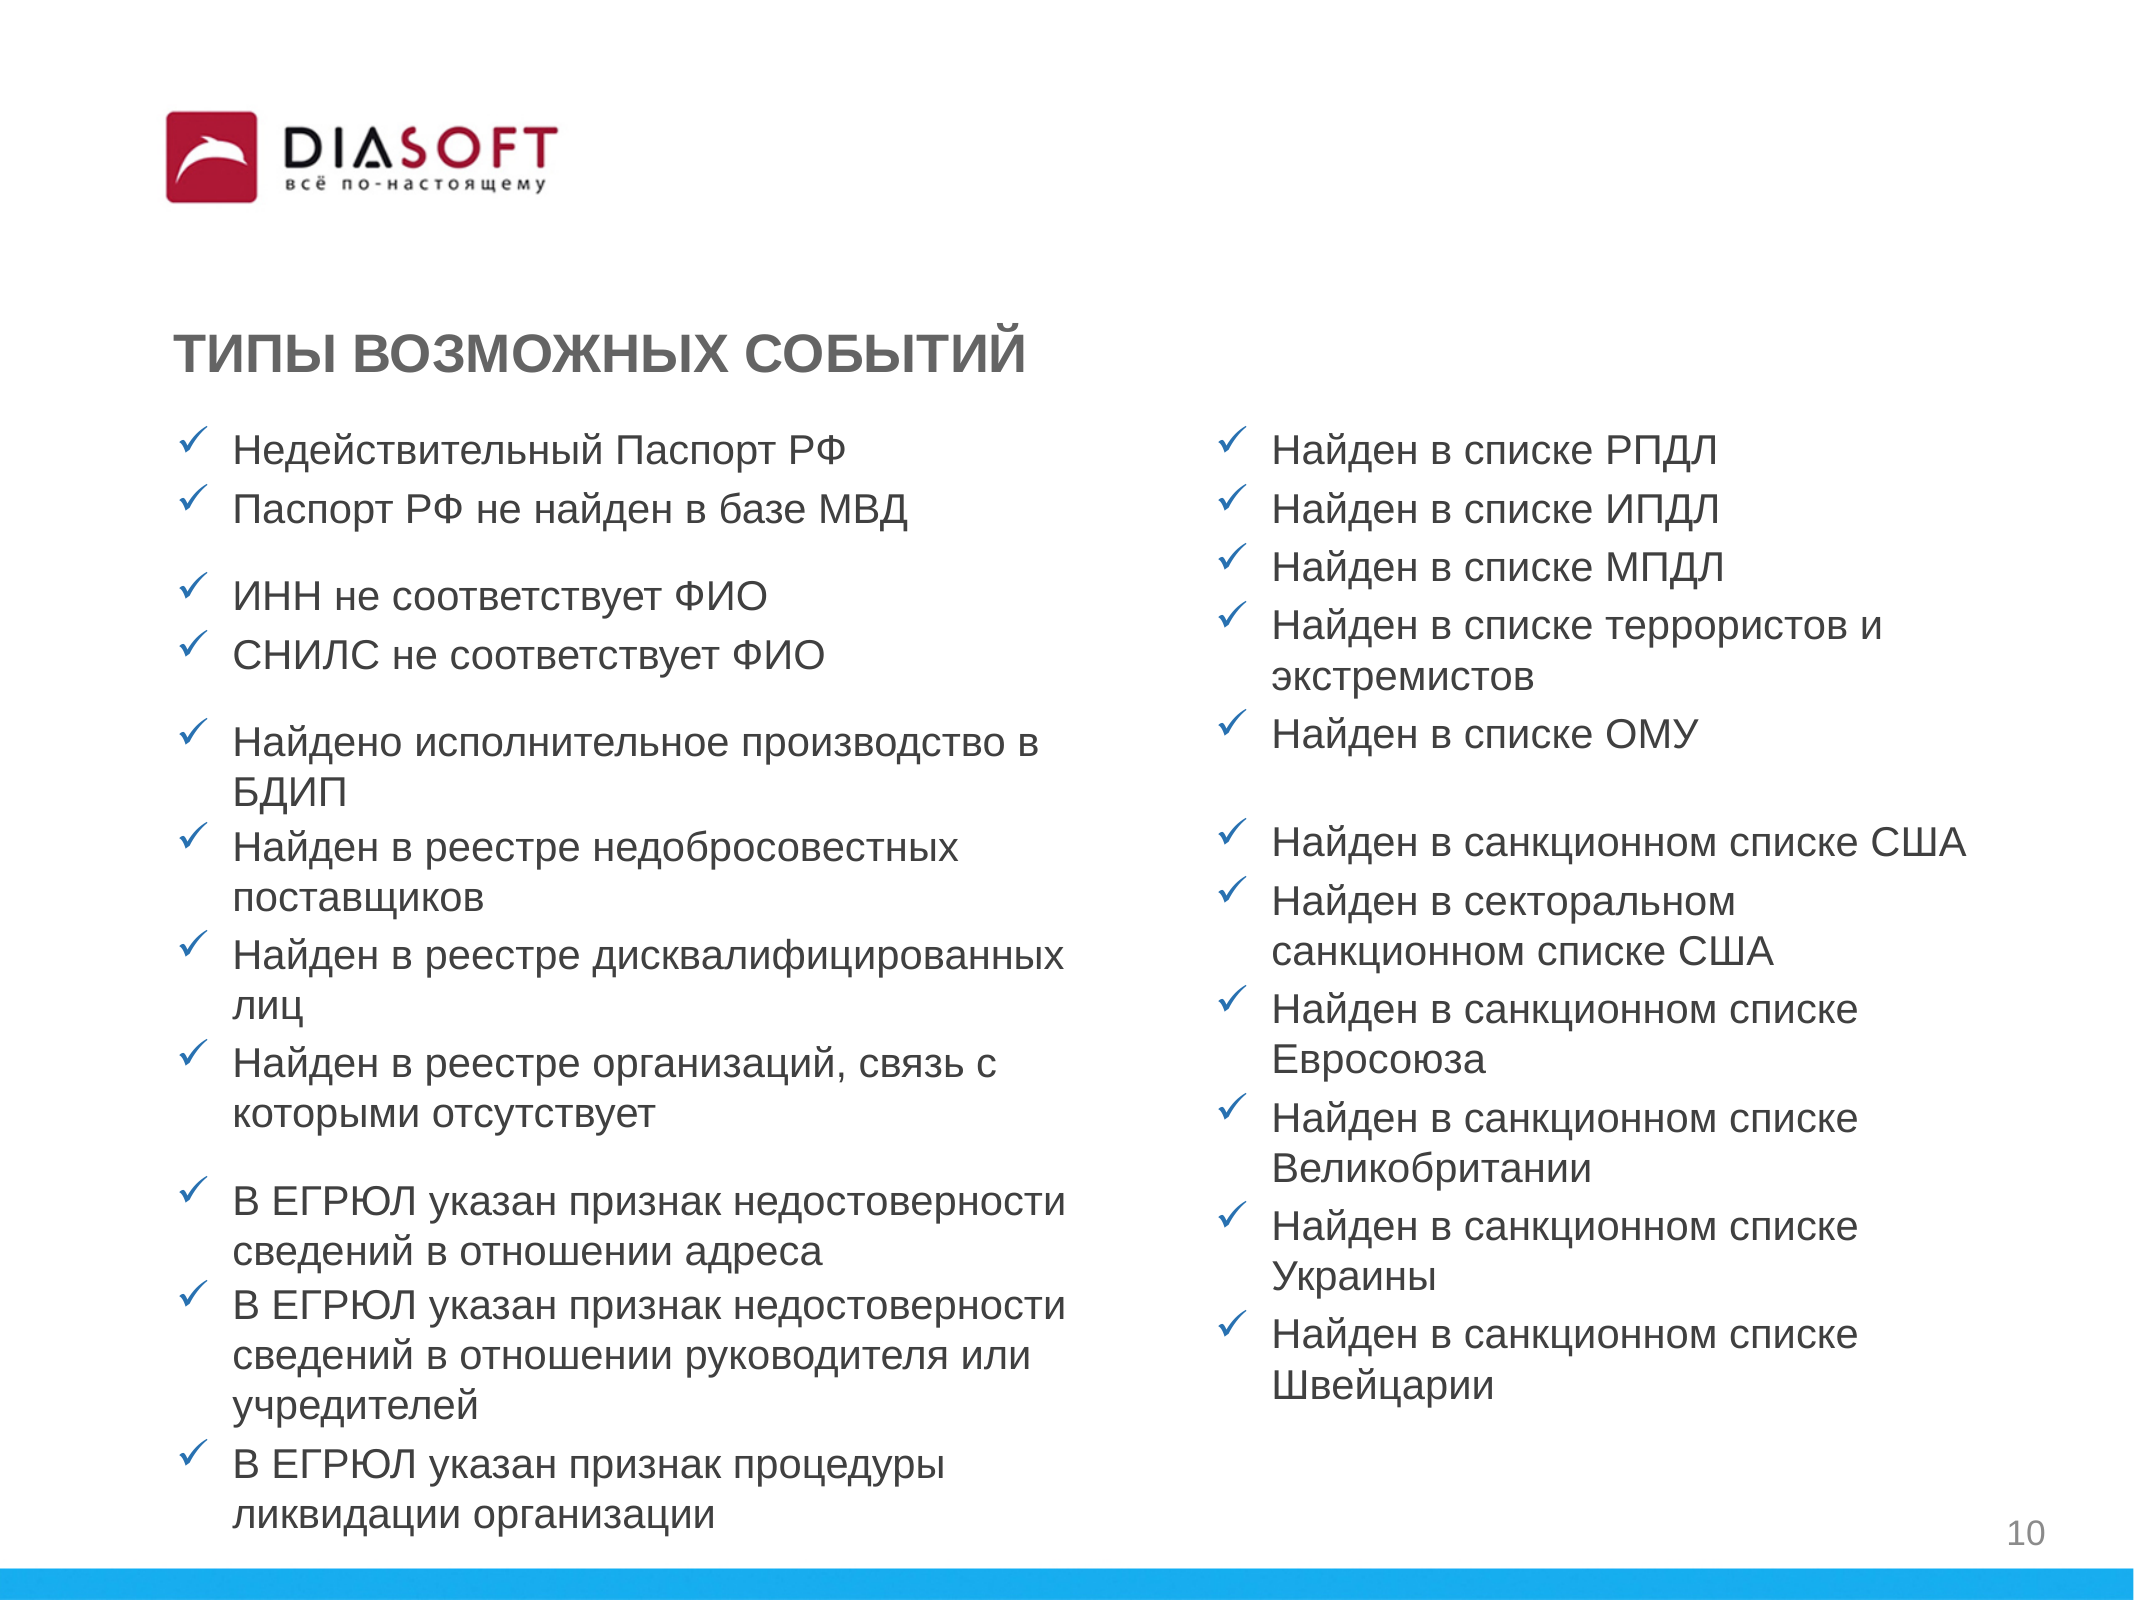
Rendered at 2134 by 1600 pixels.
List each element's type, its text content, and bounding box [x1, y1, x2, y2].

picture [0, 0, 2134, 1600]
text_box Недействительный Паспорт РФ Паспорт РФ не найден в базе МВД ИНН не соответствует ФИО СНИЛС не соответствует ФИО Найдено исполнительное производство в БДИП Найден в реестре недобросовестных поставщиков Найден в реестре дисквалифицированных лиц Найден в реестре организаций, связь с которыми отсутствует В ЕГРЮЛ указан признак недостоверности сведений в отношении адреса В ЕГРЮЛ указан признак недостоверности сведений в отношении руководителя или учредителей В ЕГРЮЛ указан признак процедуры ликвидации организации [161, 415, 1144, 1544]
text_box 10 [1587, 1489, 2068, 1575]
text_box Найден в списке РПДЛ Найден в списке ИПДЛ Найден в списке МПДЛ Найден в списке террористов и экстремистов Найден в списке ОМУ Найден в санкционном списке США Найден в секторальном санкционном списке США Найден в санкционном списке Евросоюза Найден в санкционном списке Великобритании Найден в санкционном списке Украины Найден в санкционном списке Швейцарии [1200, 415, 1997, 1415]
text_box ТИПЫ ВОЗМОЖНЫХ СОБЫТИЙ [161, 306, 1793, 385]
